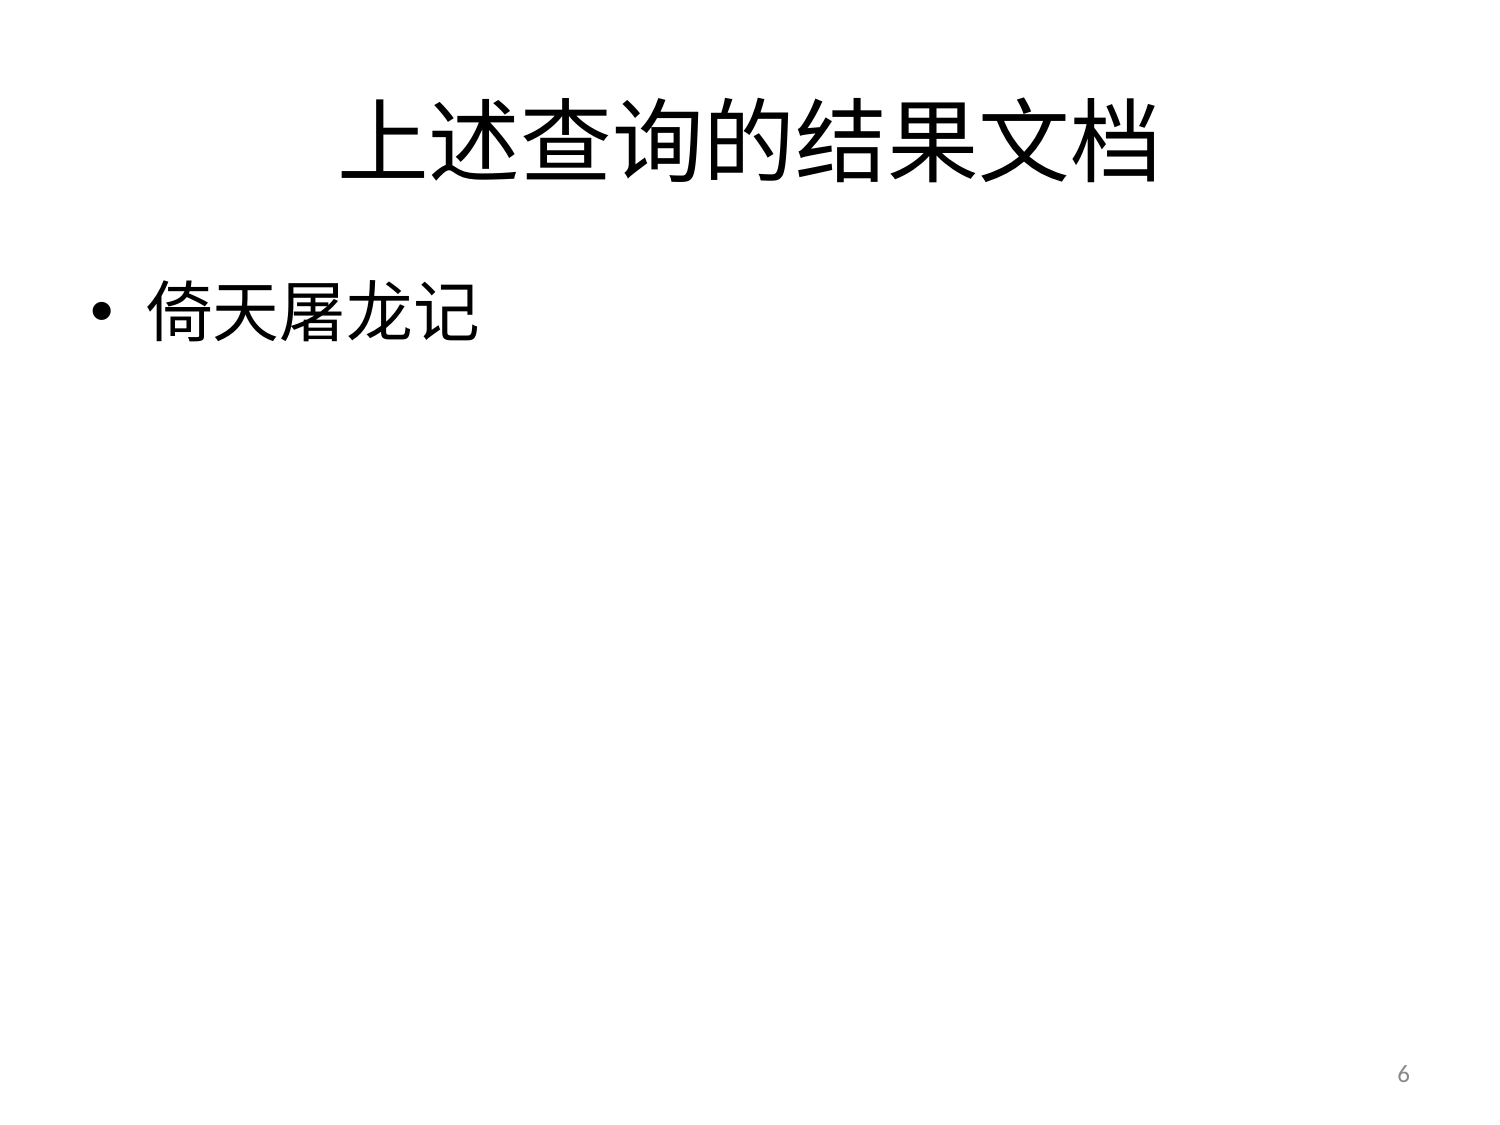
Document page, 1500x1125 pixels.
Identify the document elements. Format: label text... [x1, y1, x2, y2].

title 上述查询的结果文档 [75, 45, 1425, 233]
list 倚天屠龙记 [75, 262, 1425, 1005]
slide_number 6 [1074, 1042, 1425, 1103]
